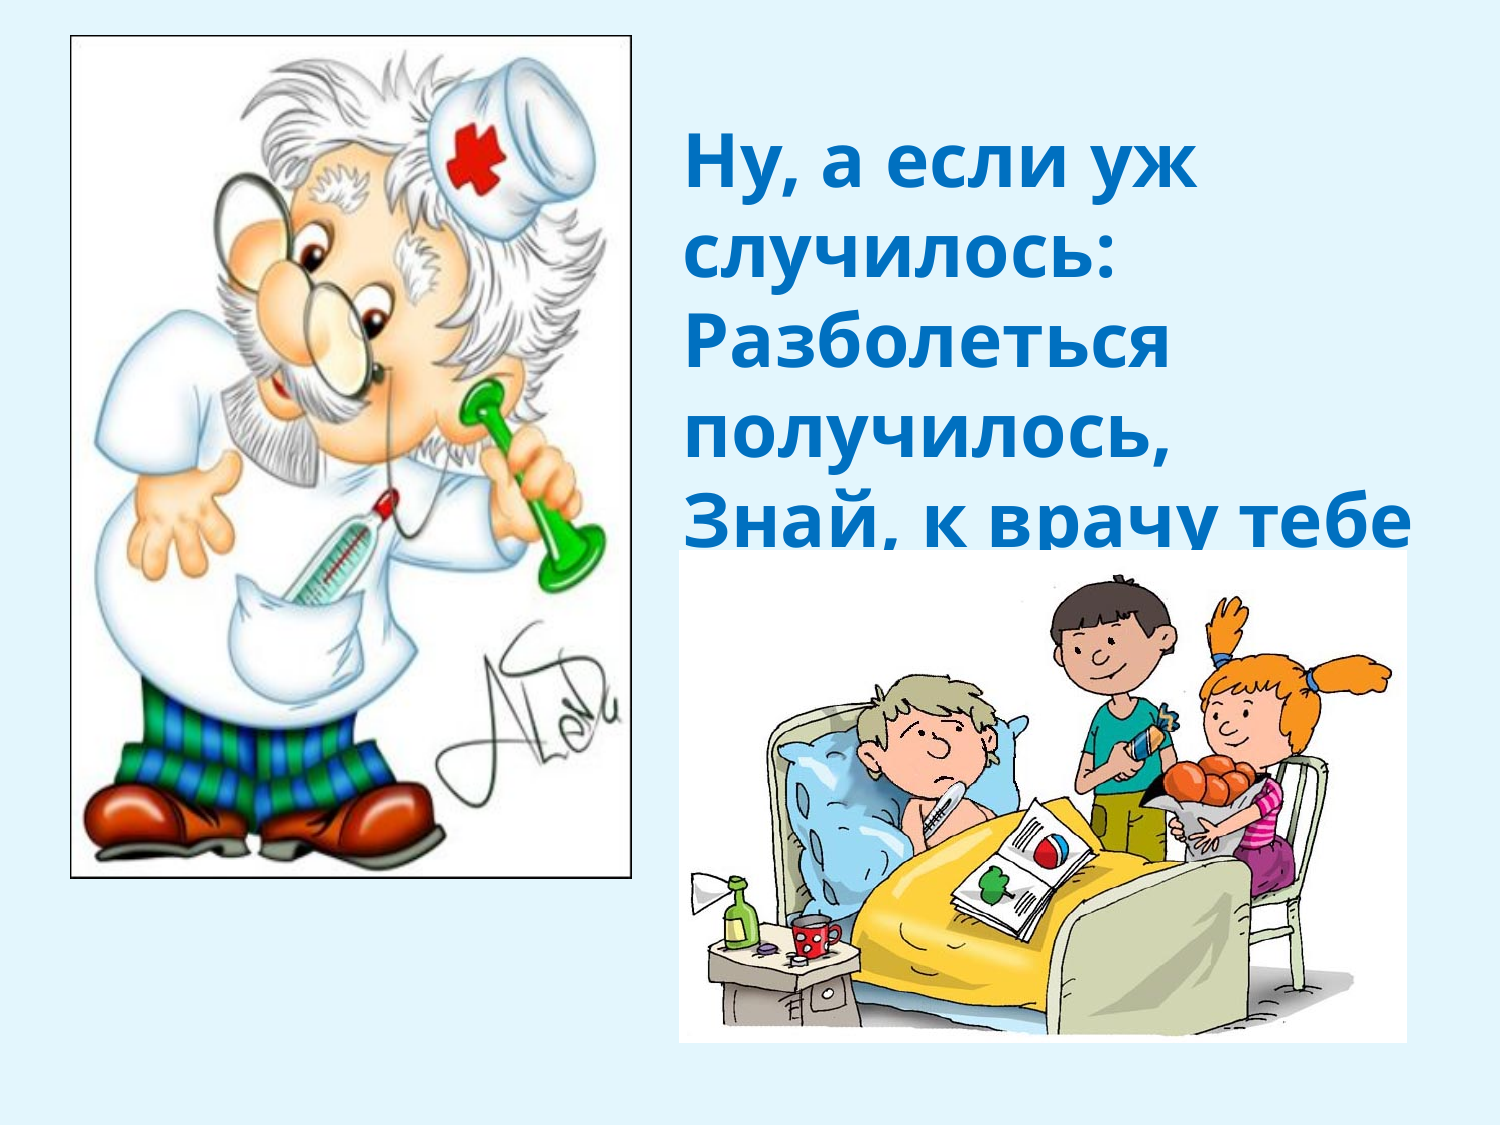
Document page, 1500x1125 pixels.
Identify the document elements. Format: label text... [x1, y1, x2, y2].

picture [679, 550, 1407, 1044]
text_box Ну, а если уж случилось: Разболеться получилось, Знай, к врачу тебе пора. Он поможет вам всегда! [667, 105, 1500, 931]
picture [70, 34, 632, 880]
